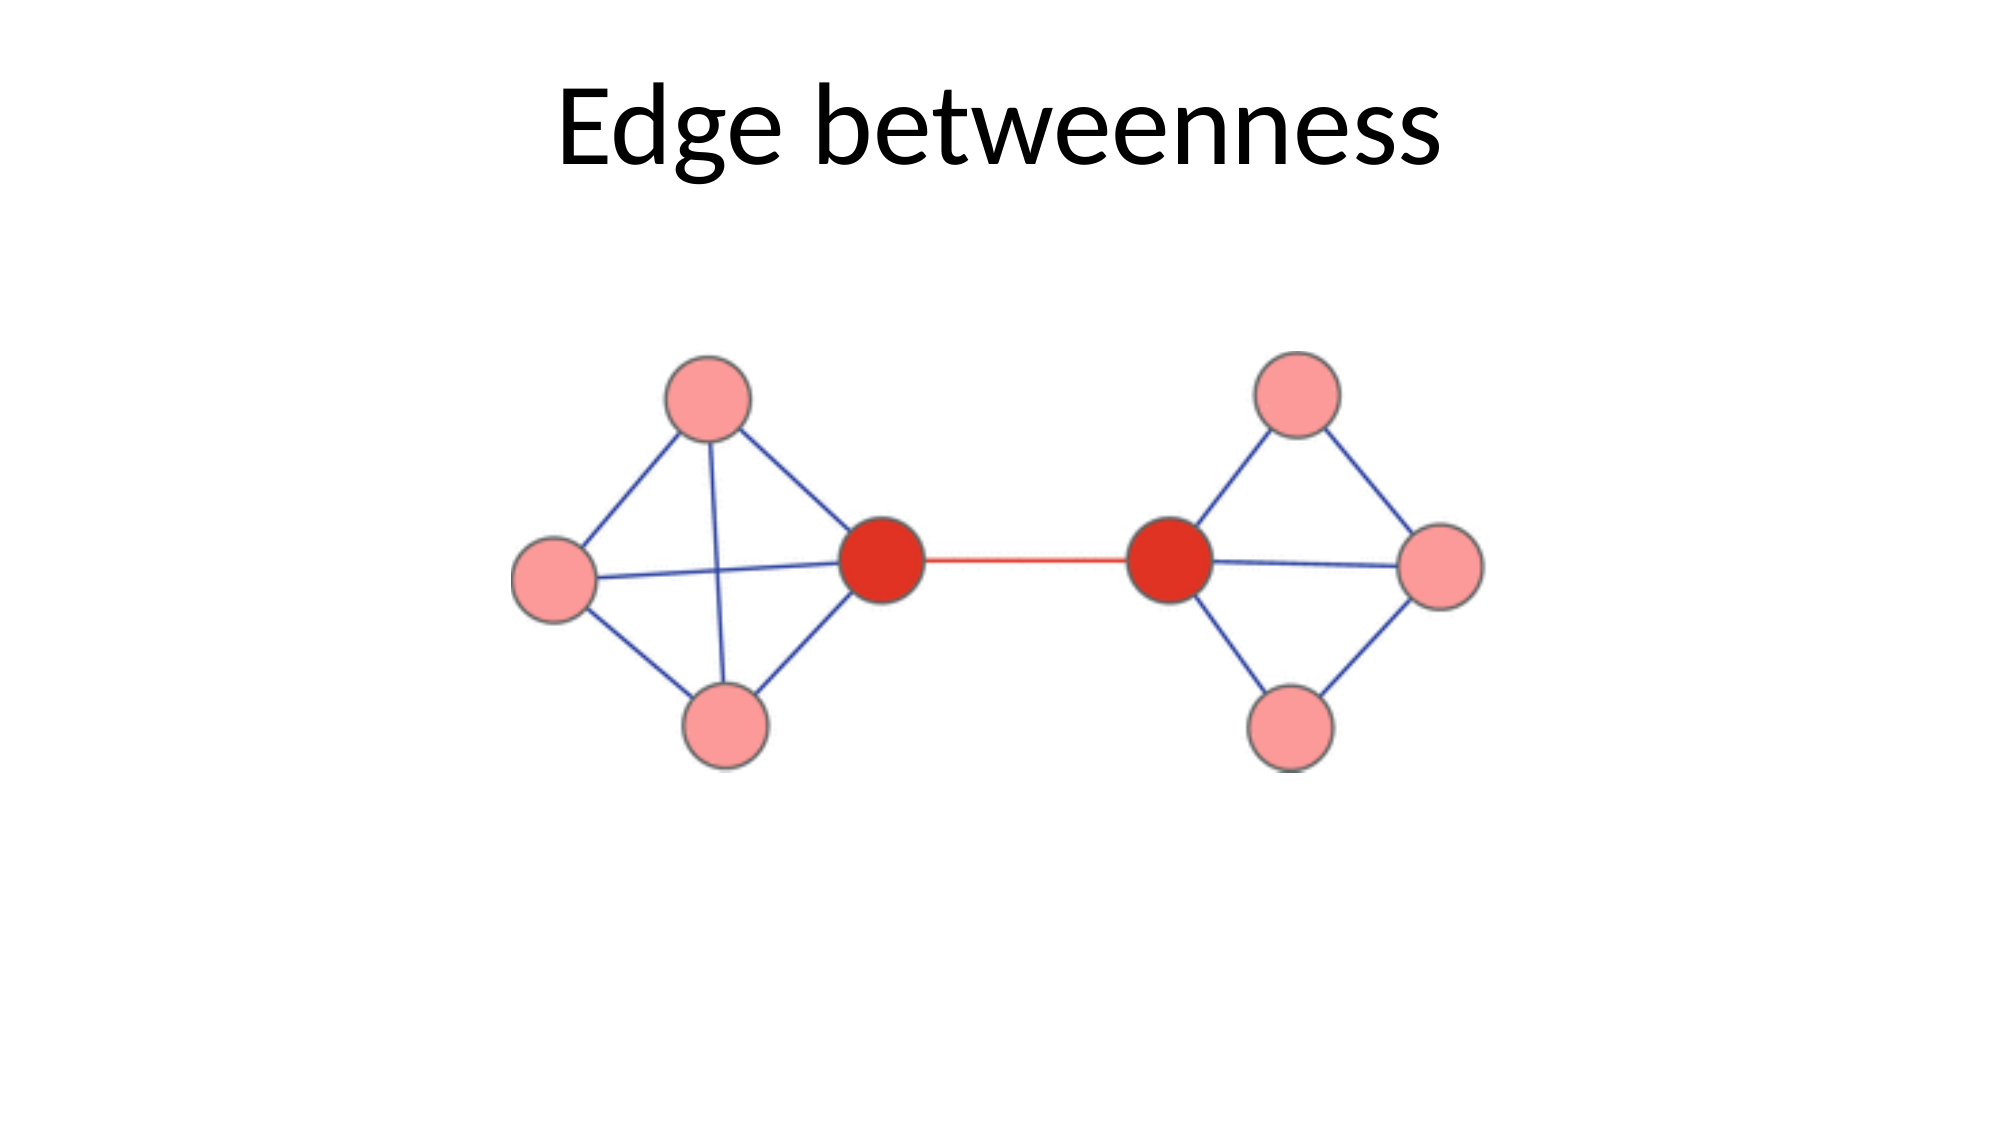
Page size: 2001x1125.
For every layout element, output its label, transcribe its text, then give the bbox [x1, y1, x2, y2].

picture [510, 351, 1490, 774]
title Edge betweenness [249, 54, 1750, 198]
